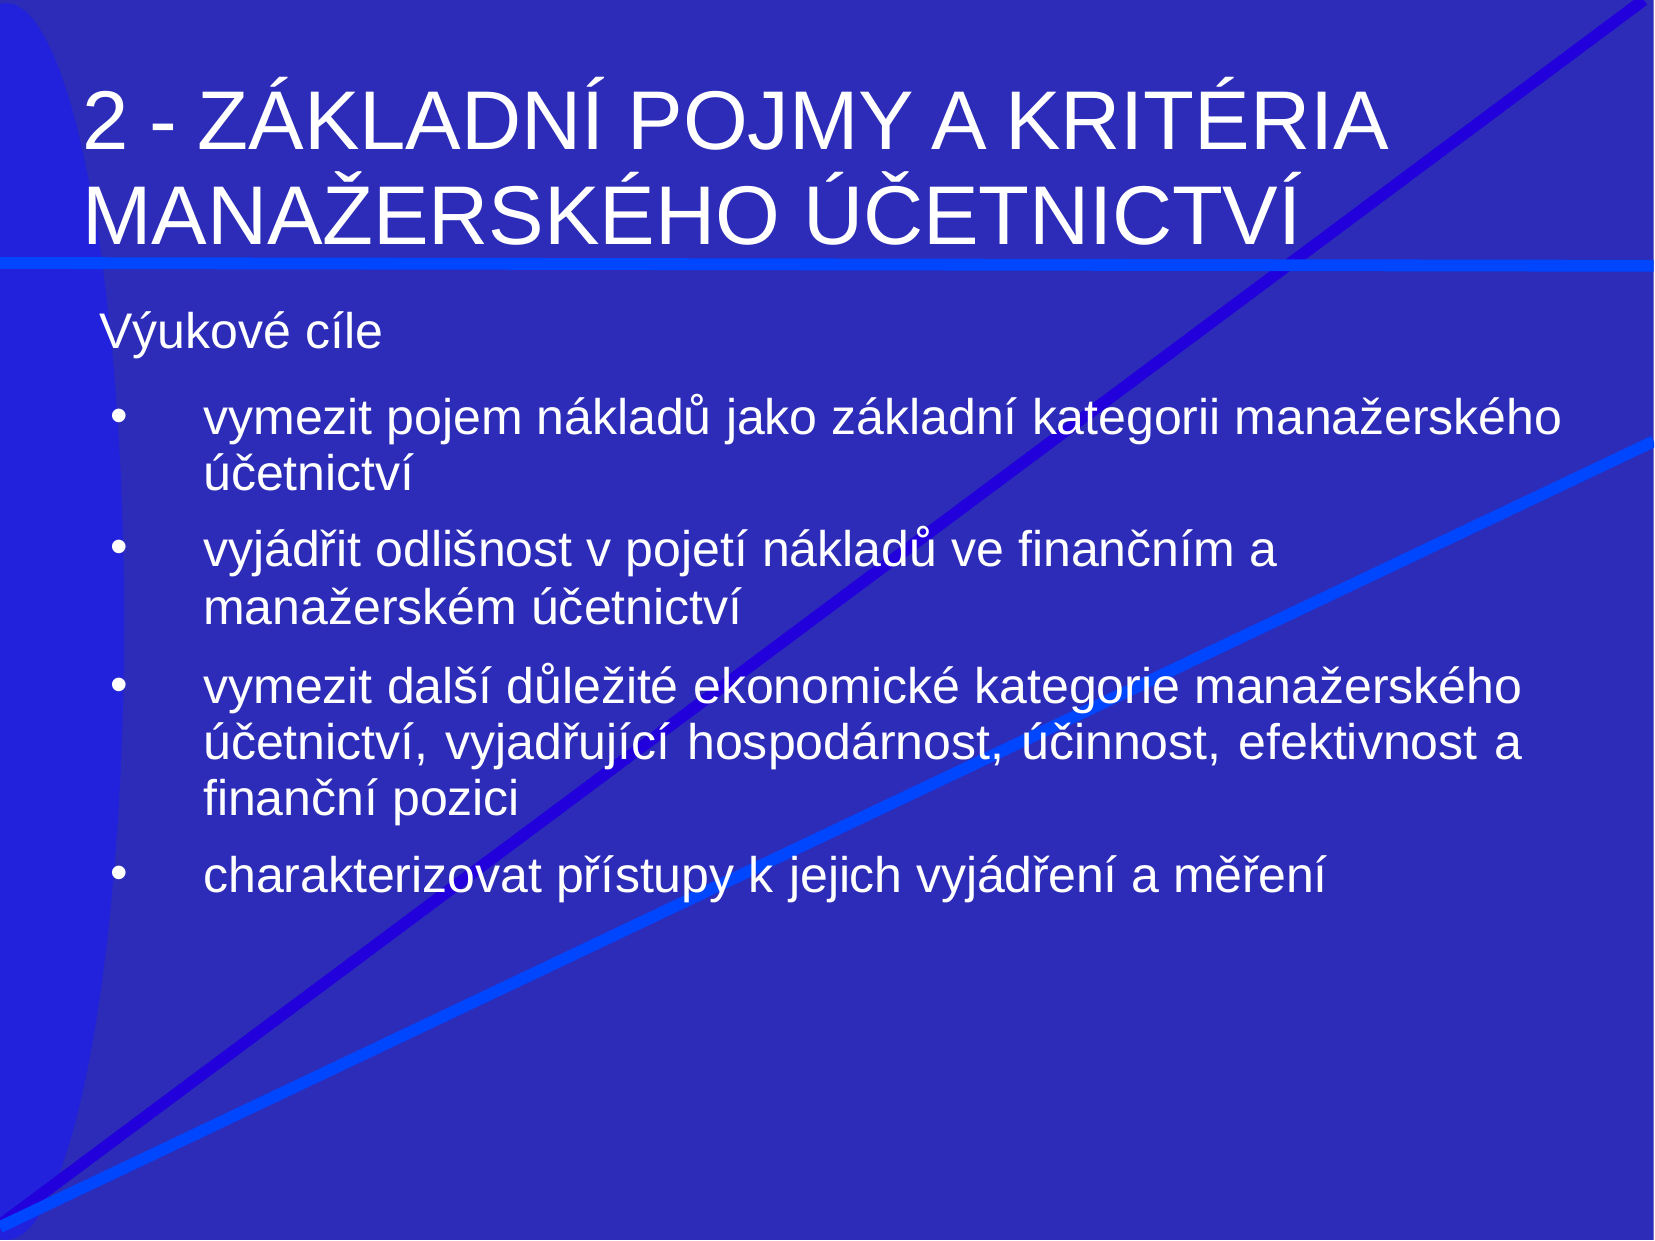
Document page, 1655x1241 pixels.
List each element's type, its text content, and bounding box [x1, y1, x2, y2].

title 2 - ZÁKLADNÍ POJMY A KRITÉRIA MANAŽERSKÉHO ÚČETNICTVÍ [80, 69, 1574, 277]
text_box Výukové cíle vymezit pojem nákladů jako základní kategorii manažerského účetnictví vyjádřit odlišnost v pojetí nákladů ve finančním a manažerském účetnictví vymezit další důležité ekonomické kategorie manažerského účetnictví, vyjadřující hospodárnost, účinnost, efektivnost a finanční pozici charakterizovat přístupy k jejich vyjádření a měření [97, 298, 1565, 903]
